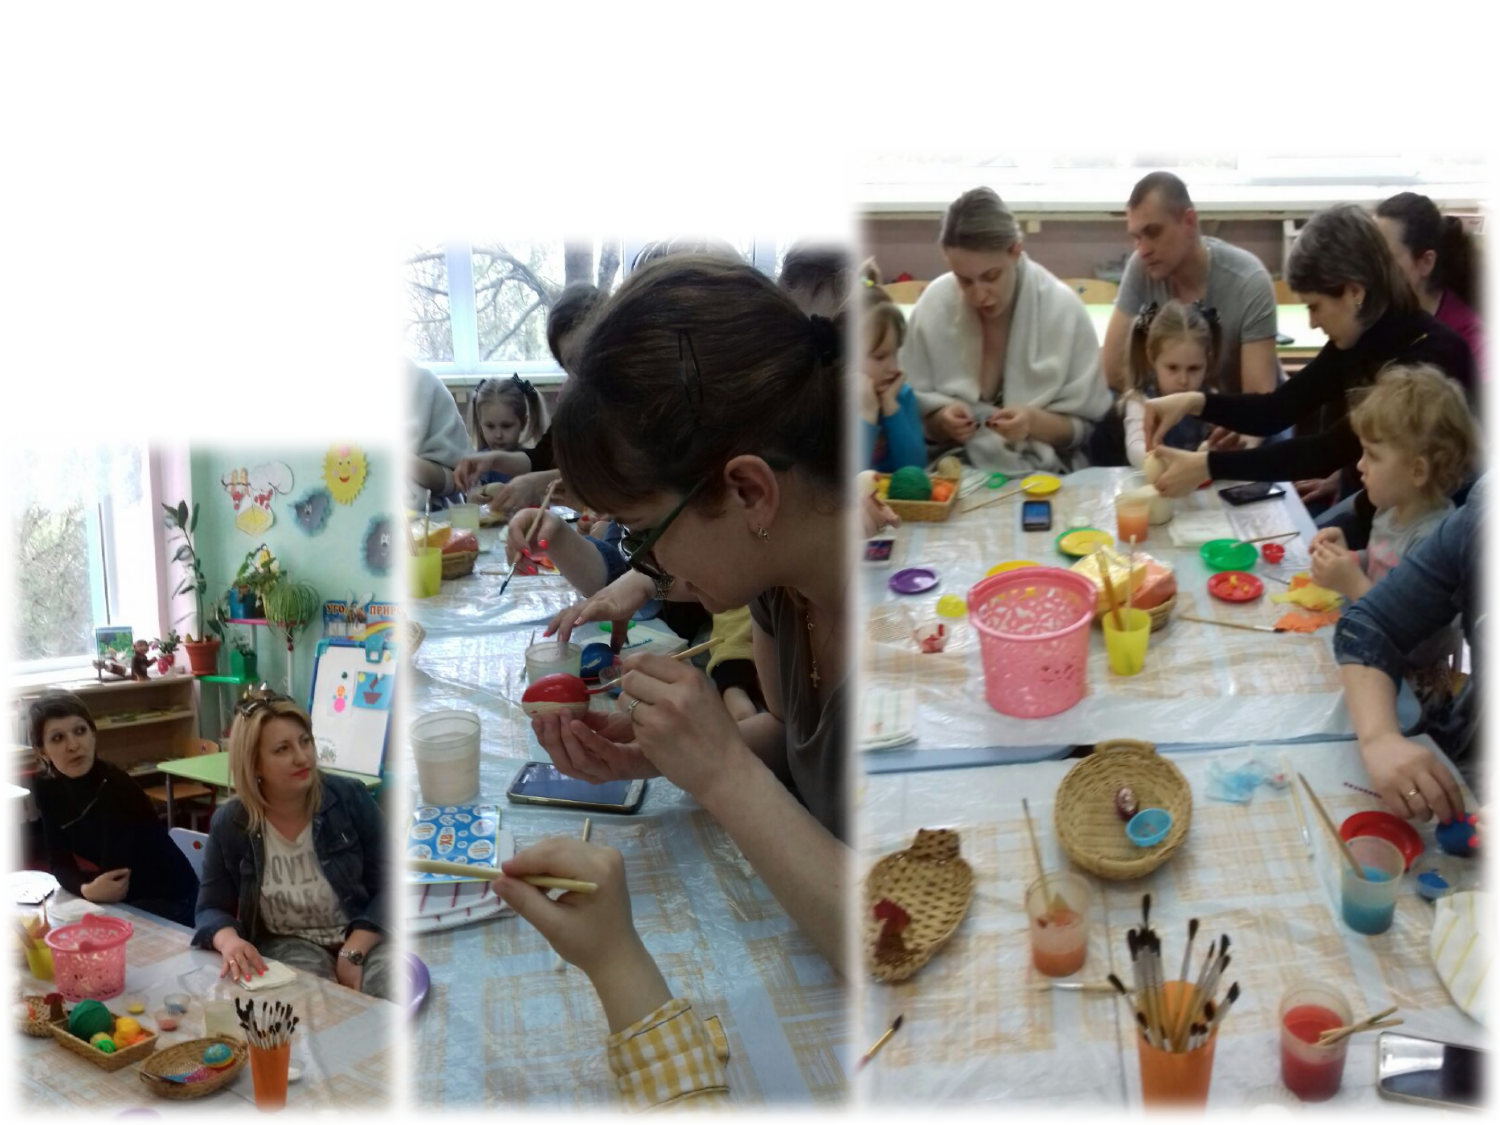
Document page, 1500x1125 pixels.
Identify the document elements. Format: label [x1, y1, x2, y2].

picture [1, 148, 1500, 1125]
